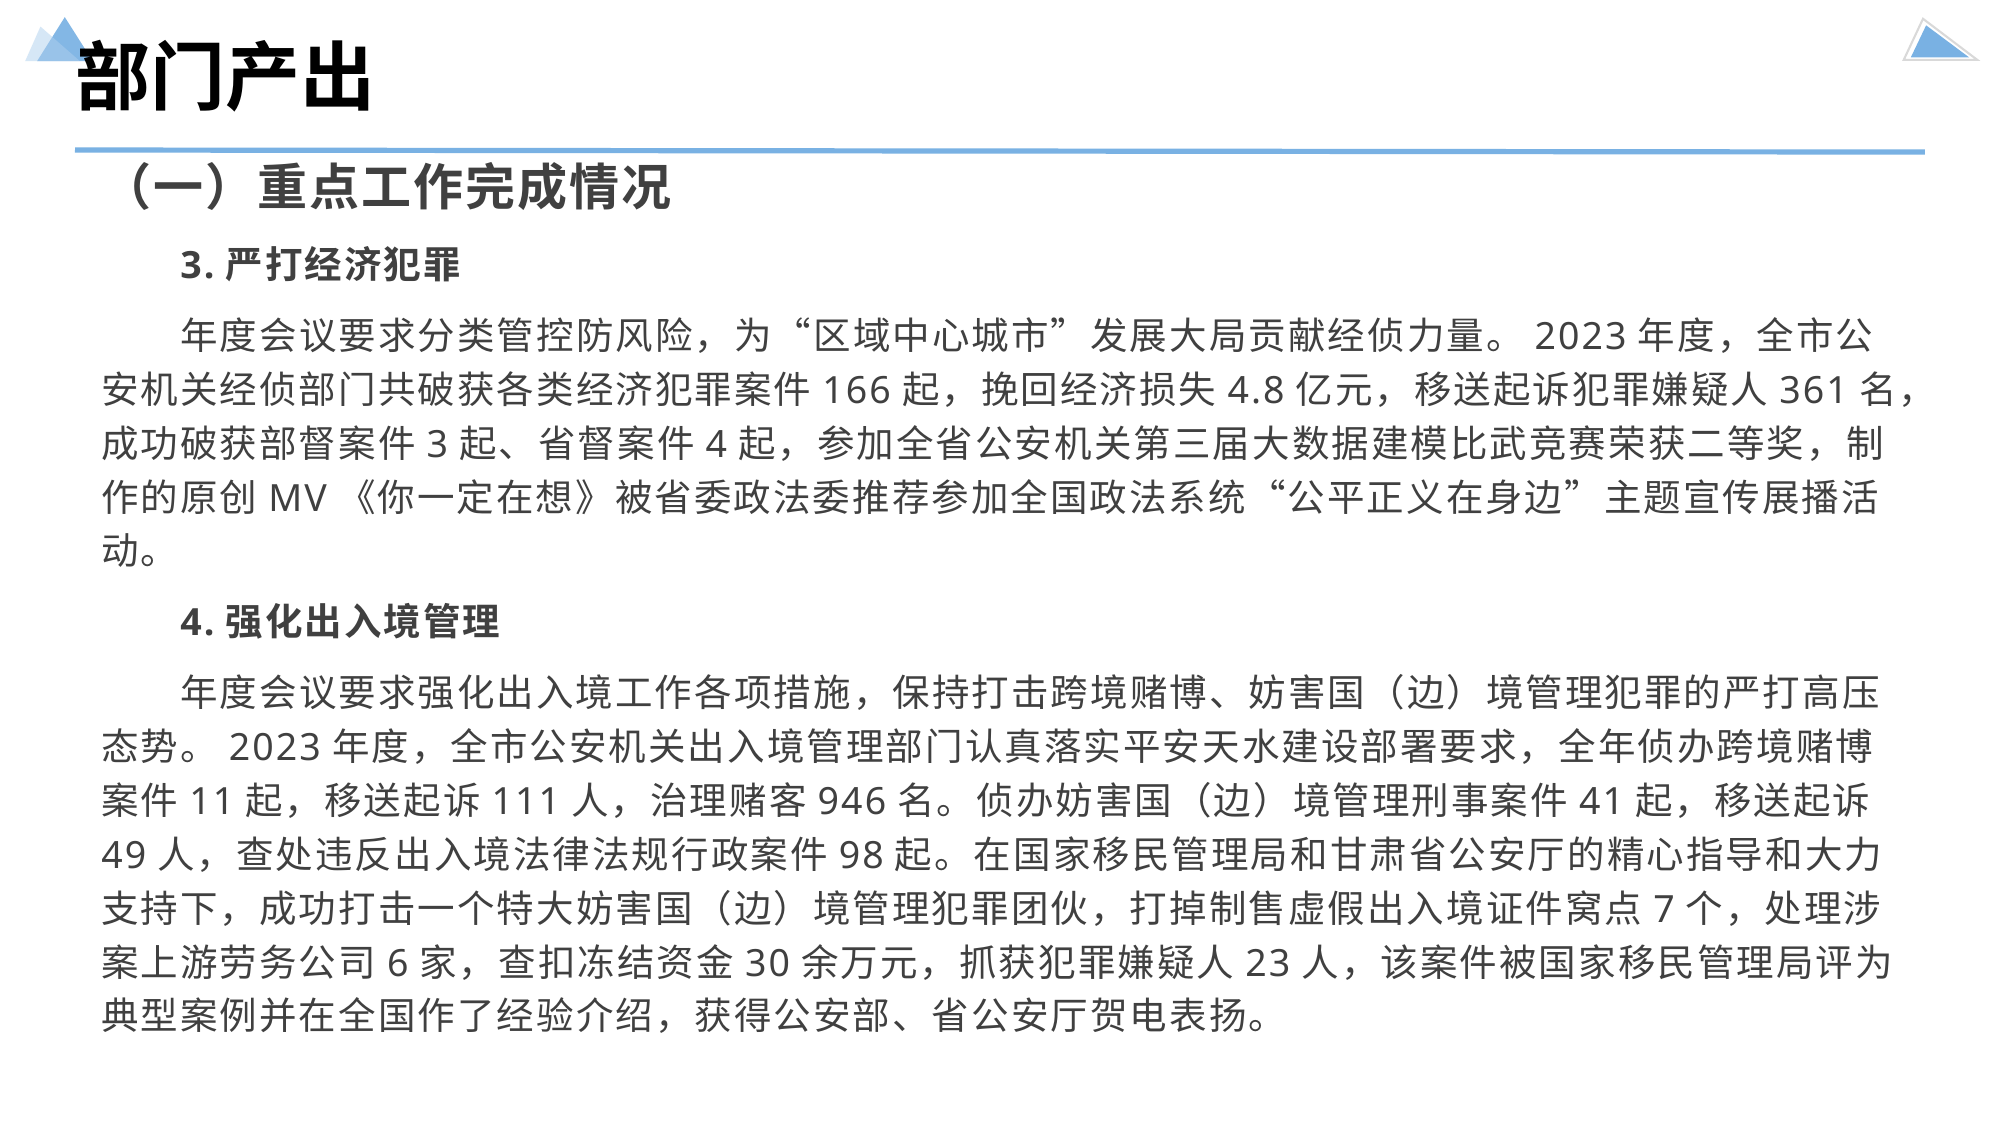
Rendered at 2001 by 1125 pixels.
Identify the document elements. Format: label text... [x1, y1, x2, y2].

text_box （一）重点工作完成情况 3.严打经济犯罪 年度会议要求分类管控防风险，为“区域中心城市”发展大局贡献经侦力量。2023年度，全市公安机关经侦部门共破获各类经济犯罪案件166起，挽回经济损失4.8亿元，移送起诉犯罪嫌疑人361名，成功破获部督案件3起、省督案件4起，参加全省公安机关第三届大数据建模比武竞赛荣获二等奖，制作的原创MV《你一定在想》被省委政法委推荐参加全国政法系统“公平正义在身边”主题宣传展播活动。 4.强化出入境管理 年度会议要求强化出入境工作各项措施，保持打击跨境赌博、妨害国（边）境管理犯罪的严打高压态势。2023年度，全市公安机关出入境管理部门认真落实平安天水建设部署要求，全年侦办跨境赌博案件11起，移送起诉111人，治理赌客946名。侦办妨害国（边）境管理刑事案件41起，移送起诉49人，查处违反出入境法律法规行政案件98起。在国家移民管理局和甘肃省公安厅的精心指导和大力支持下，成功打击一个特大妨害国（边）境管理犯罪团伙，打掉制售虚假出入境证件窝点7个，处理涉案上游劳务公司6家，查扣冻结资金30余万元，抓获犯罪嫌疑人23人，该案件被国家移民管理局评为典型案例并在全国作了经验介绍，获得公安部、省公安厅贺电表扬。 [90, 153, 1910, 1037]
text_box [74, 149, 1925, 153]
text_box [25, 17, 1978, 62]
text_box （一）重点工作完成情况 3.严打经济犯罪 年度会议要求分类管控防风险，为“区域中心城市”发展大局贡献经侦力量。2023年度，全市公安机关经侦部门共破获各类经济犯罪案件166起，挽回经济损失4.8亿元，移送起诉犯罪嫌疑人361名，成功破获部督案件3起、省督案件4起，参加全省公安机关第三届大数据建模比武竞赛荣获二等奖，制作的原创MV《你一定在想》被省委政法委推荐参加全国政法系统“公平正义在身边”主题宣传展播活动。 4.强化出入境管理 年度会议要求强化出入境工作各项措施，保持打击跨境赌博、妨害国（边）境管理犯罪的严打高压态势。2023年度，全市公安机关出入境管理部门认真落实平安天水建设部署要求，全年侦办跨境赌博案件11起，移送起诉111人，治理赌客946名。侦办妨害国（边）境管理刑事案件41起，移送起诉49人，查处违反出入境法律法规行政案件98起。在国家移民管理局和甘肃省公安厅的精心指导和大力支持下，成功打击一个特大妨害国（边）境管理犯罪团伙，打掉制售虚假出入境证件窝点7个，处理涉案上游劳务公司6家，查扣冻结资金30余万元，抓获犯罪嫌疑人23人，该案件被国家移民管理局评为典型案例并在全国作了经验介绍，获得公安部、省公安厅贺电表扬。 [90, 143, 1910, 149]
text_box 部门产出 [75, 62, 1925, 125]
